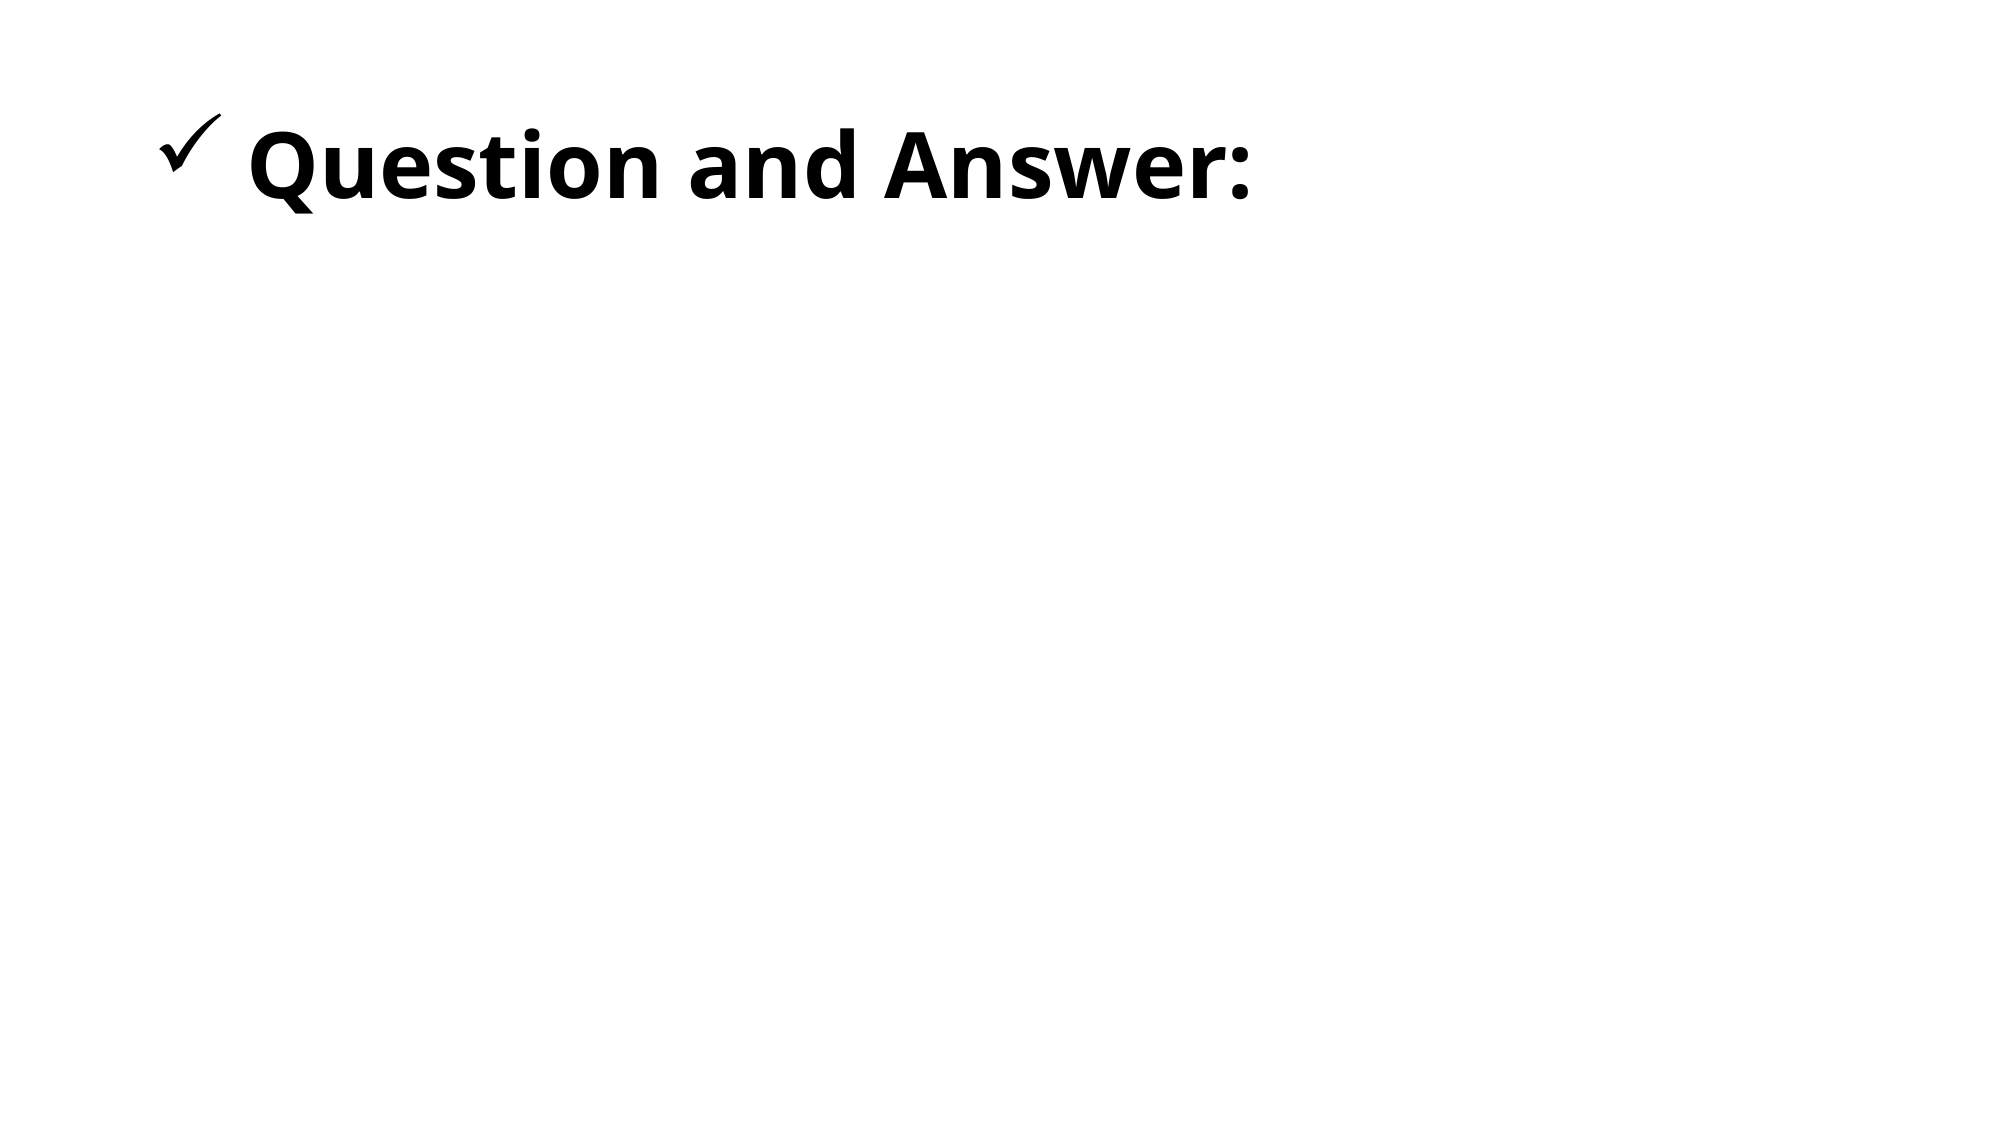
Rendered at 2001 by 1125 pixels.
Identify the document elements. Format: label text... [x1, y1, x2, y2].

title Question and Answer: [137, 59, 1863, 278]
